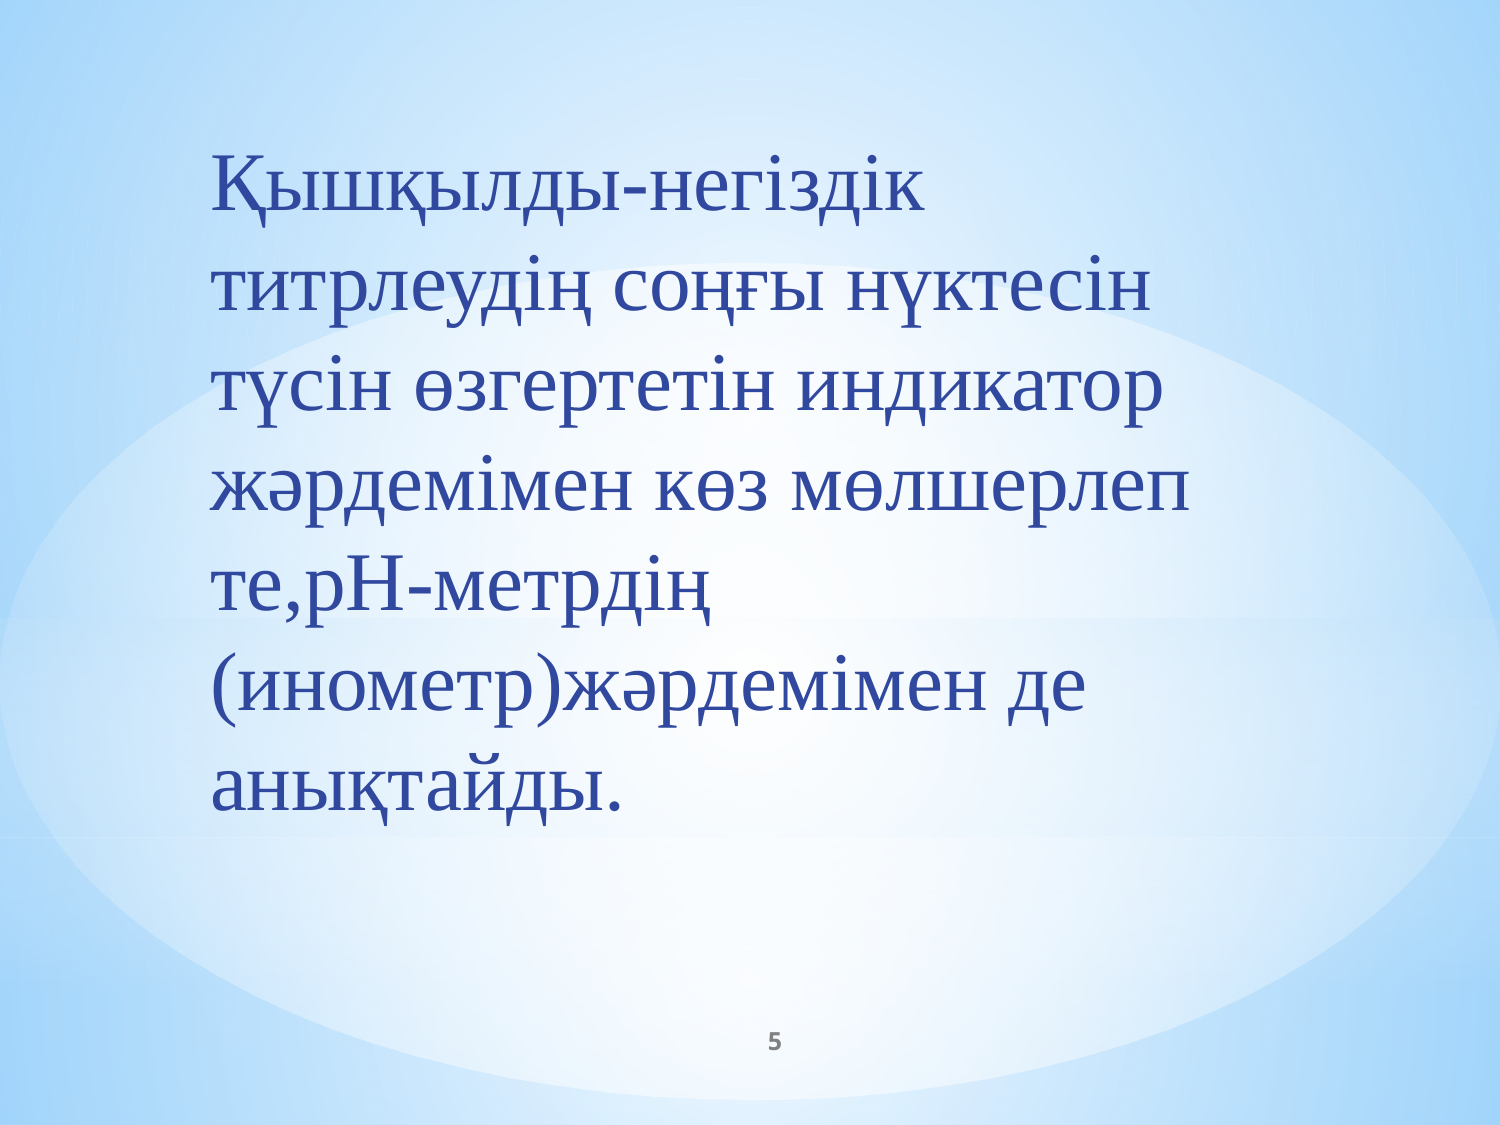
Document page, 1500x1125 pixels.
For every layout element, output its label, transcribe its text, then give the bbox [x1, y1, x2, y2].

slide_number 5 [624, 1012, 925, 1073]
list Қышқылды-негіздік титрлеудің соңғы нүктесін түсін өзгертетін индикатор жәрдемімен көз мөлшерлеп те,pH-метрдің (инометр)жәрдемімен де анықтайды. [187, 119, 1238, 691]
